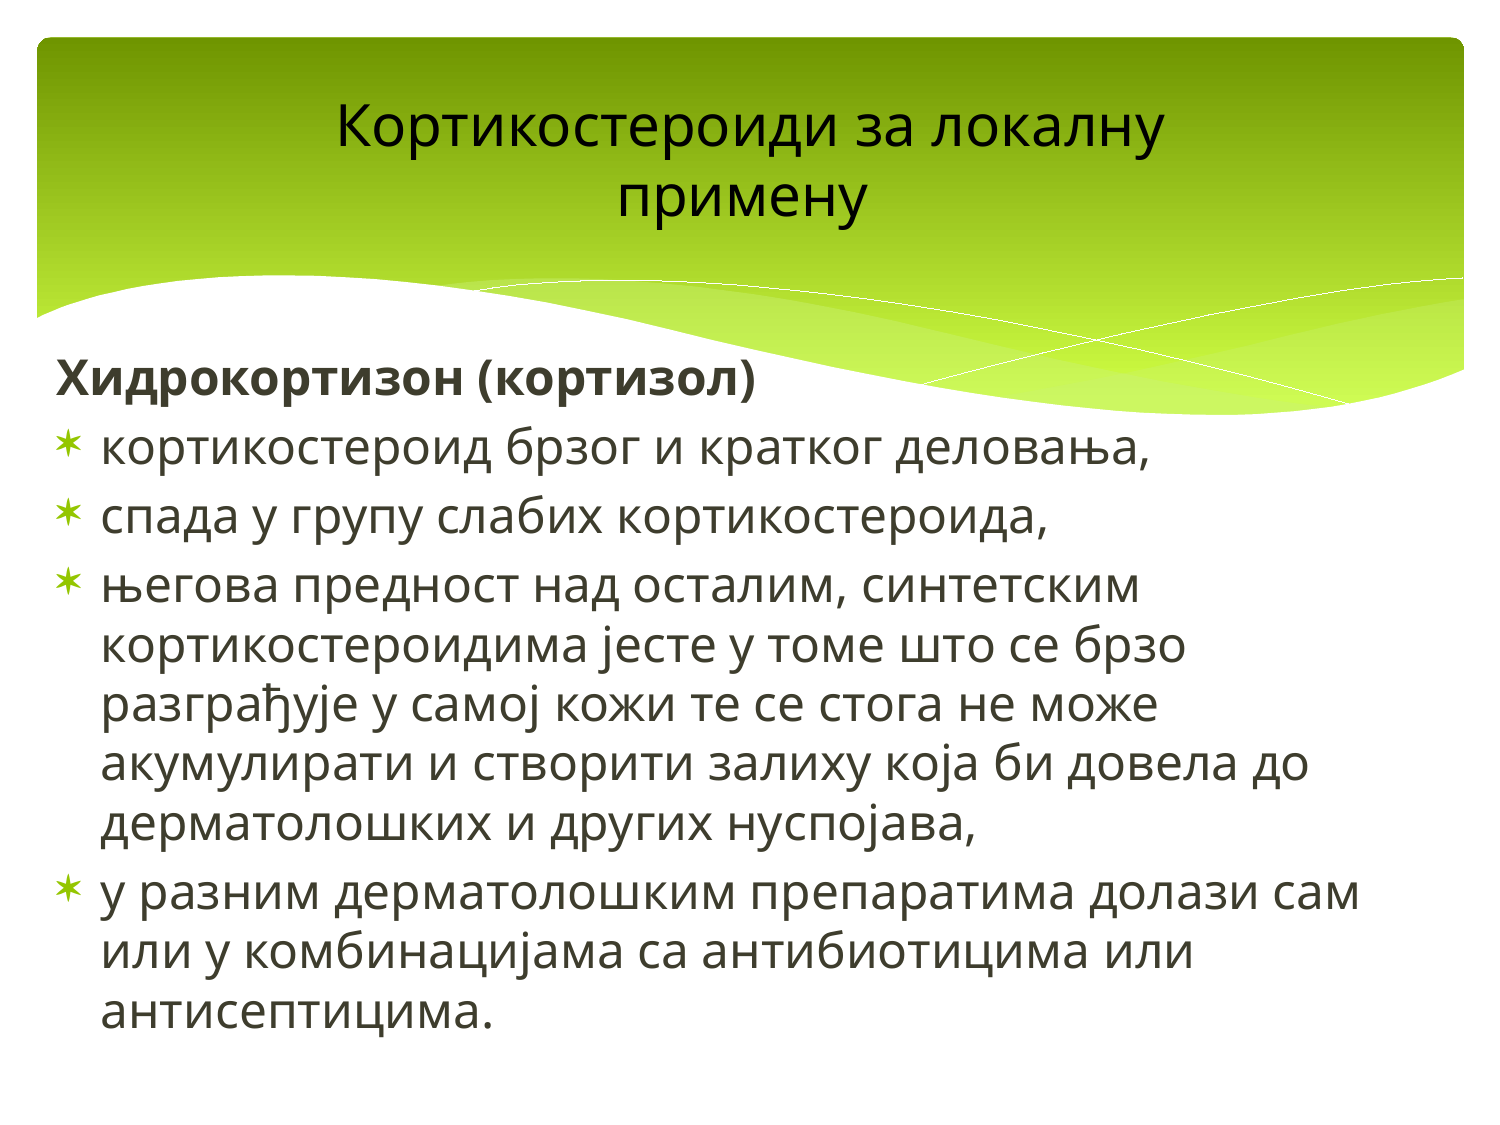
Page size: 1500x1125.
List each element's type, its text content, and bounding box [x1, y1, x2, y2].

title Кортикостероиди за локалну примену [75, 55, 1425, 261]
list Хидрокортизон (кортизол) кортикостероид брзог и кратког деловања, спада у групу слабих кортикостероида, његова предност над осталим, синтетским кортикостероидима јесте у томе што се брзо разграђује у самој кожи те се стога не може акумулирати и створити залиху која би довела до дерматолошких и других нуспојава, у разним дерматолошким препаратима долази сам или у комбинацијама са антибиотицима или антисептицима. [41, 338, 1447, 1047]
